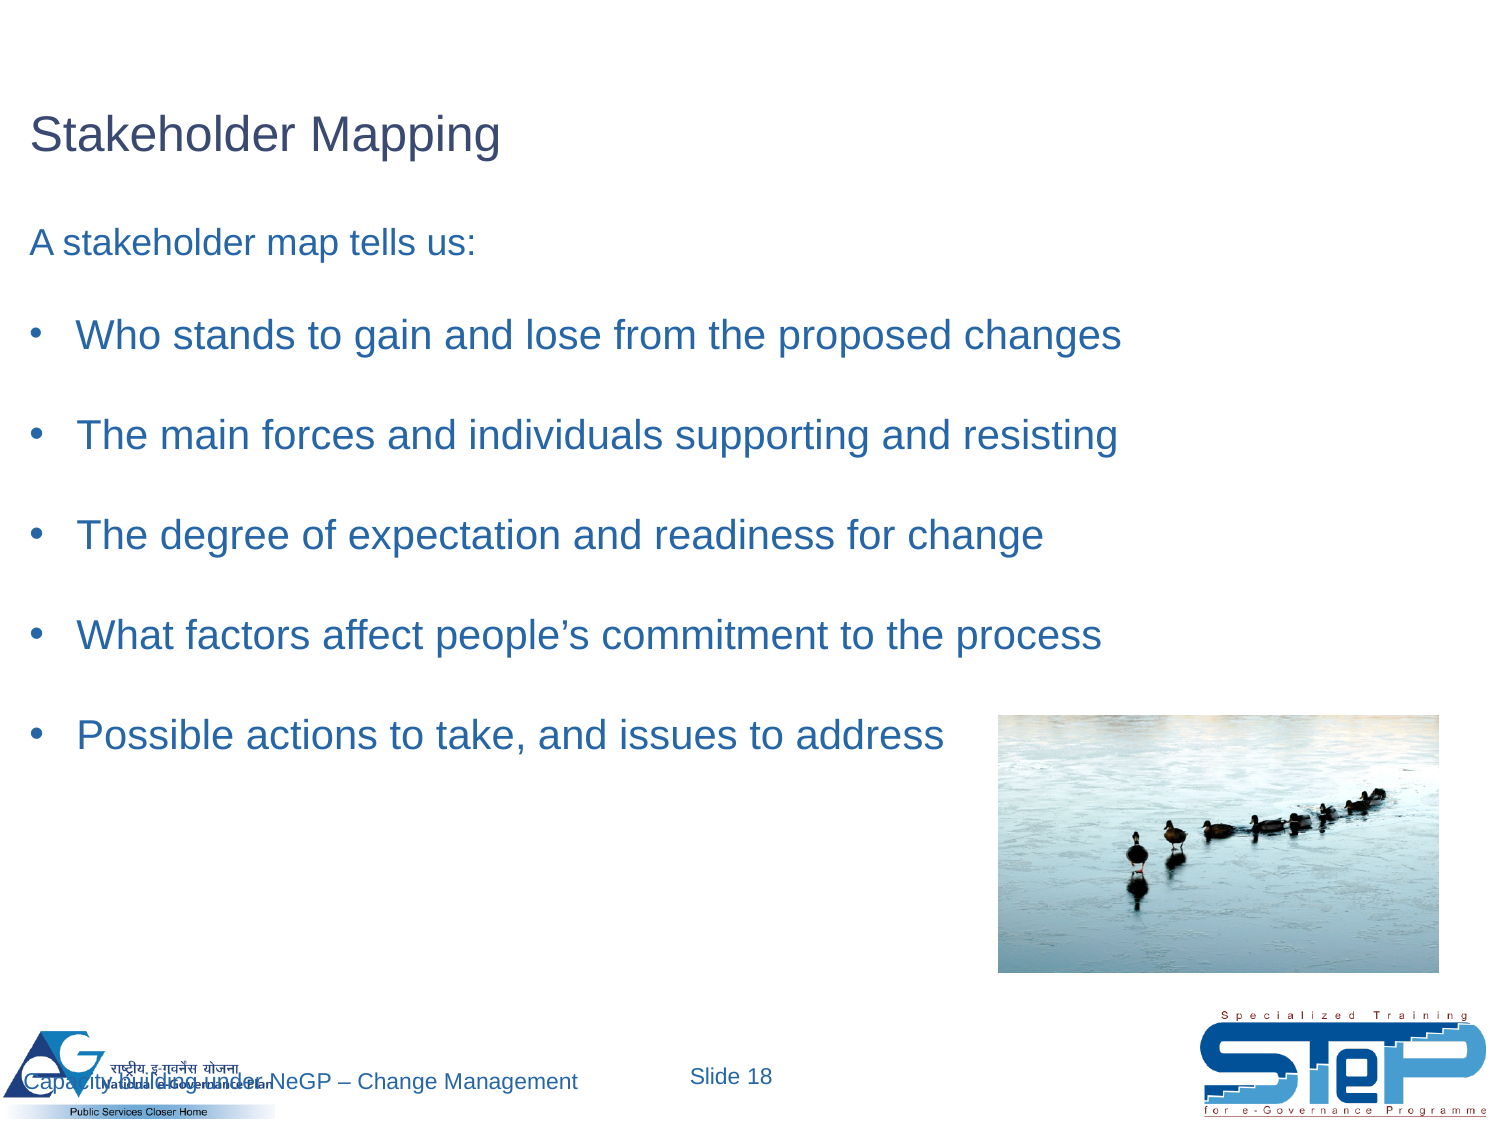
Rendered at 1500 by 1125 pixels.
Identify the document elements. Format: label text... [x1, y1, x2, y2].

text_box A stakeholder map tells us: Who stands to gain and lose from the proposed changes The main forces and individuals supporting and resisting The degree of expectation and readiness for change What factors affect people’s commitment to the process Possible actions to take, and issues to address [29, 172, 1470, 1009]
picture [2, 1031, 275, 1119]
picture [1200, 1011, 1486, 1117]
picture [997, 715, 1440, 974]
title Stakeholder Mapping [29, 101, 1470, 172]
